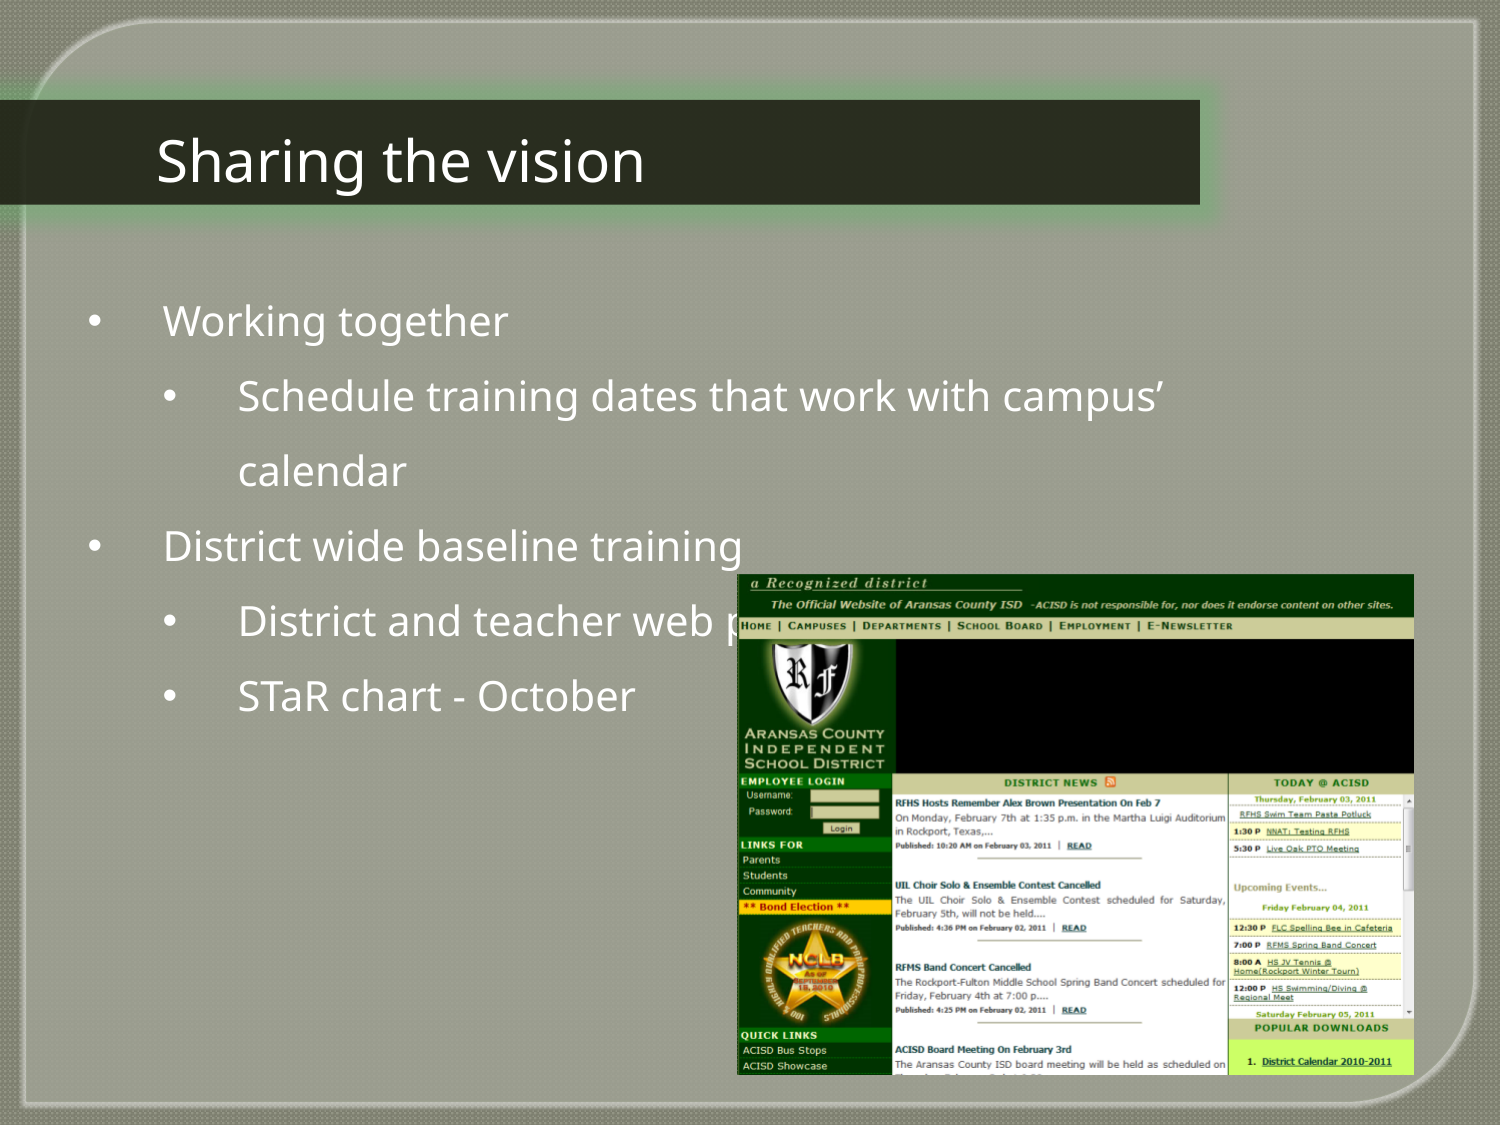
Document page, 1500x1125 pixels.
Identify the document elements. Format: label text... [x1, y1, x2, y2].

picture [737, 574, 1414, 1076]
text_box Sharing the vision [0, 99, 1200, 205]
text_box Working together Schedule training dates that work with campus’ calendar District wide baseline training District and teacher web page in September STaR chart - October [87, 262, 1425, 803]
